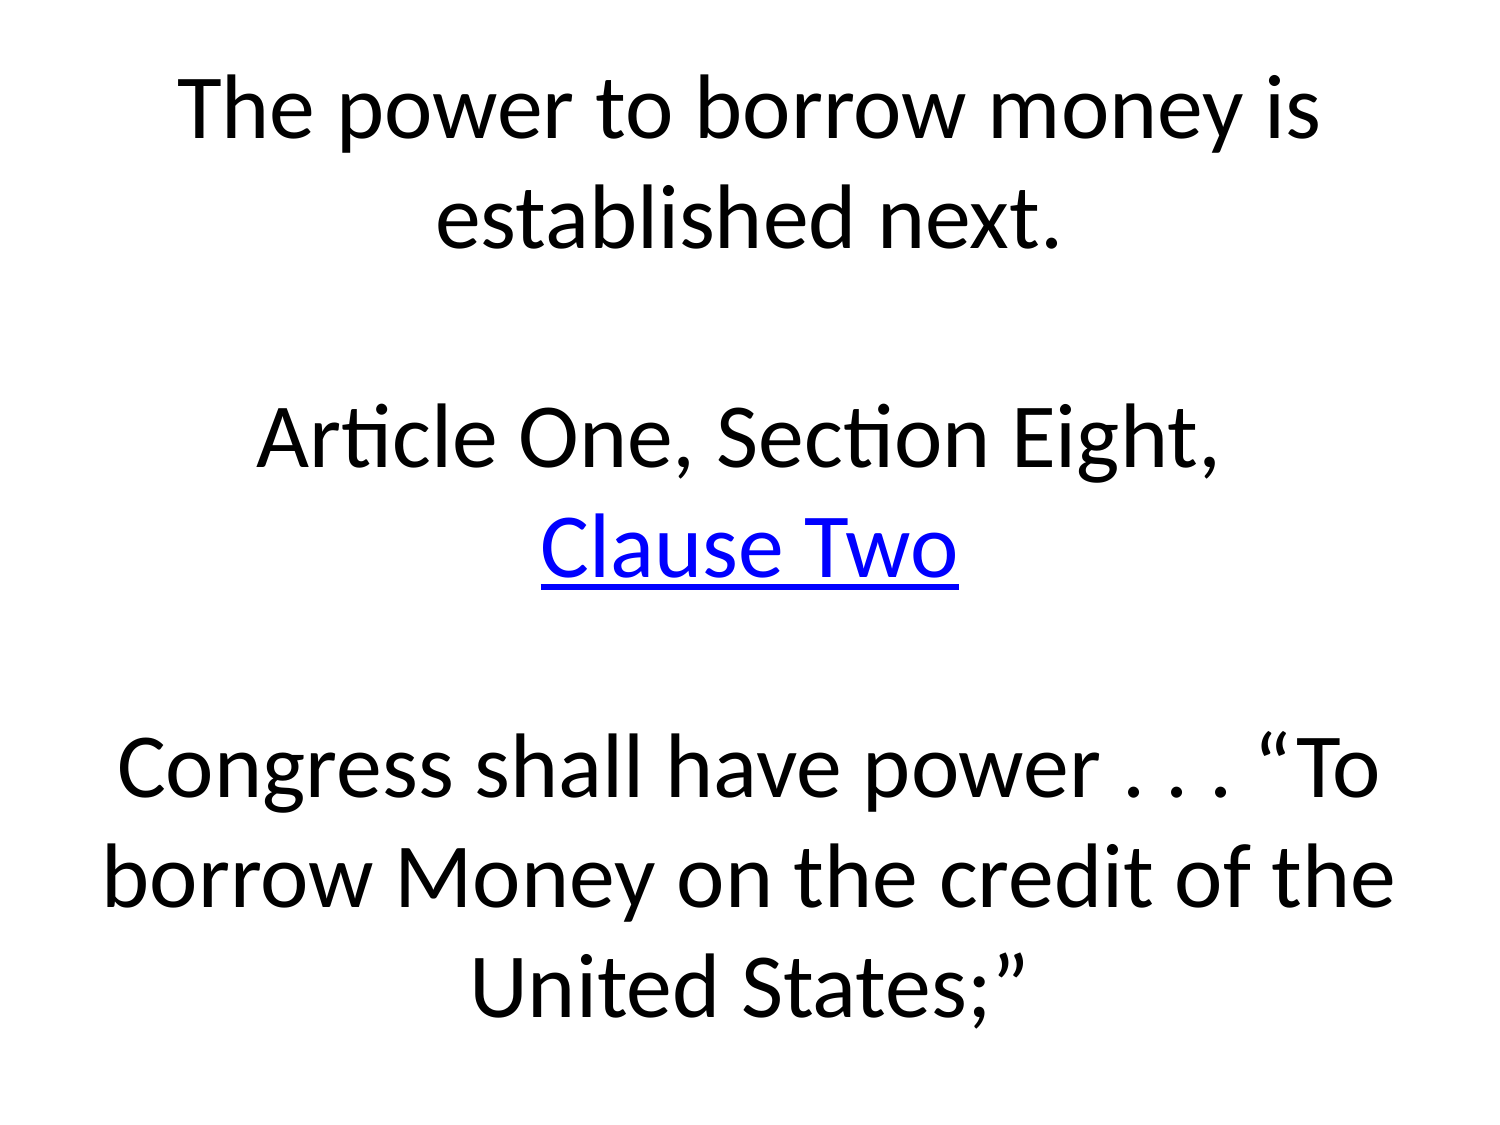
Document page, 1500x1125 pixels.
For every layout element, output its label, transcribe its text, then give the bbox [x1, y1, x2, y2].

title The power to borrow money is established next. Article One, Section Eight, Clause Two Congress shall have power . . . “To borrow Money on the credit of the United States;” [74, 44, 1426, 1038]
